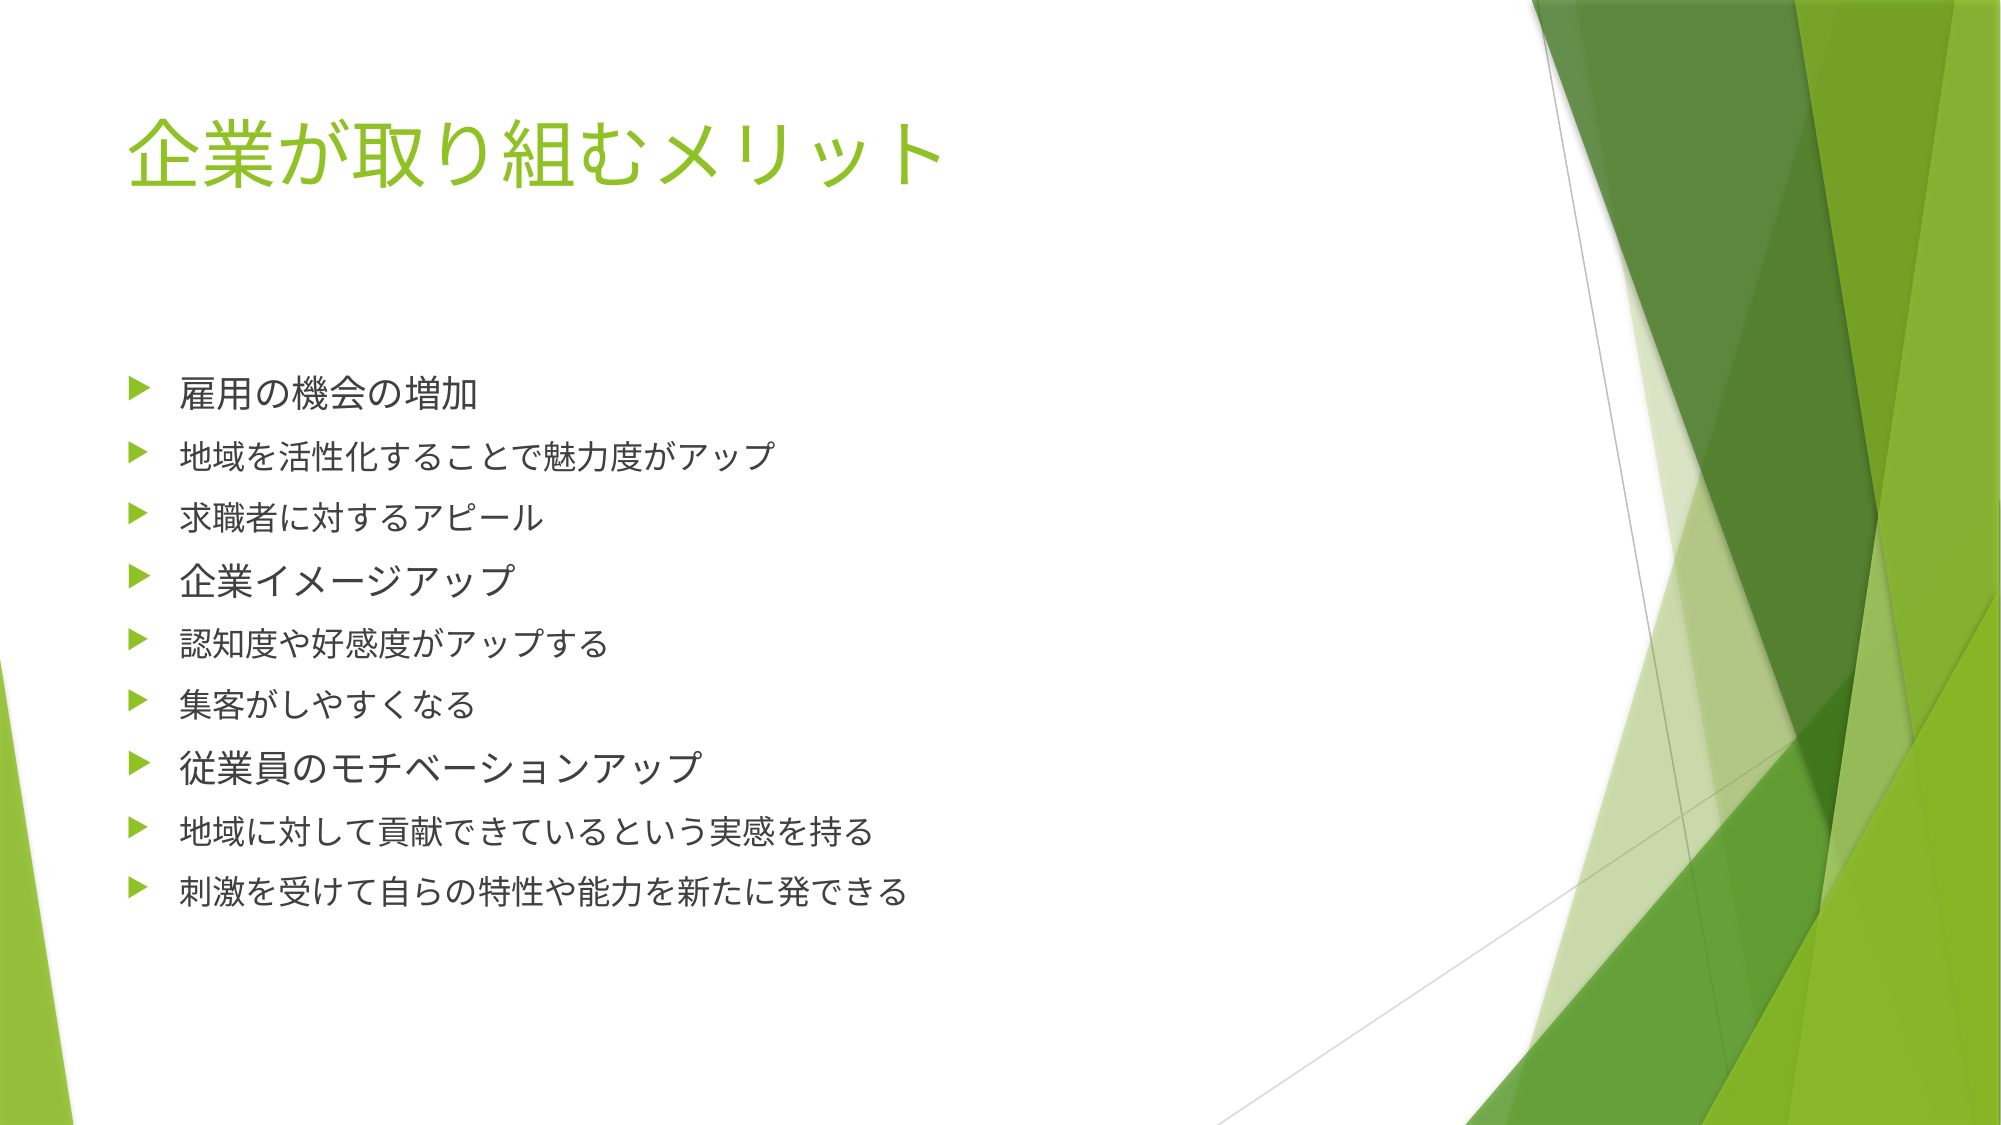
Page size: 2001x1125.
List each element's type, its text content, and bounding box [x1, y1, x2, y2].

title 企業が取り組むメリット [111, 99, 1522, 317]
list 雇用の機会の増加 地域を活性化することで魅力度がアップ 求職者に対するアピール 企業イメージアップ 認知度や好感度がアップする 集客がしやすくなる 従業員のモチベーションアップ 地域に対して貢献できているという実感を持る 刺激を受けて自らの特性や能力を新たに発できる [111, 362, 1861, 964]
